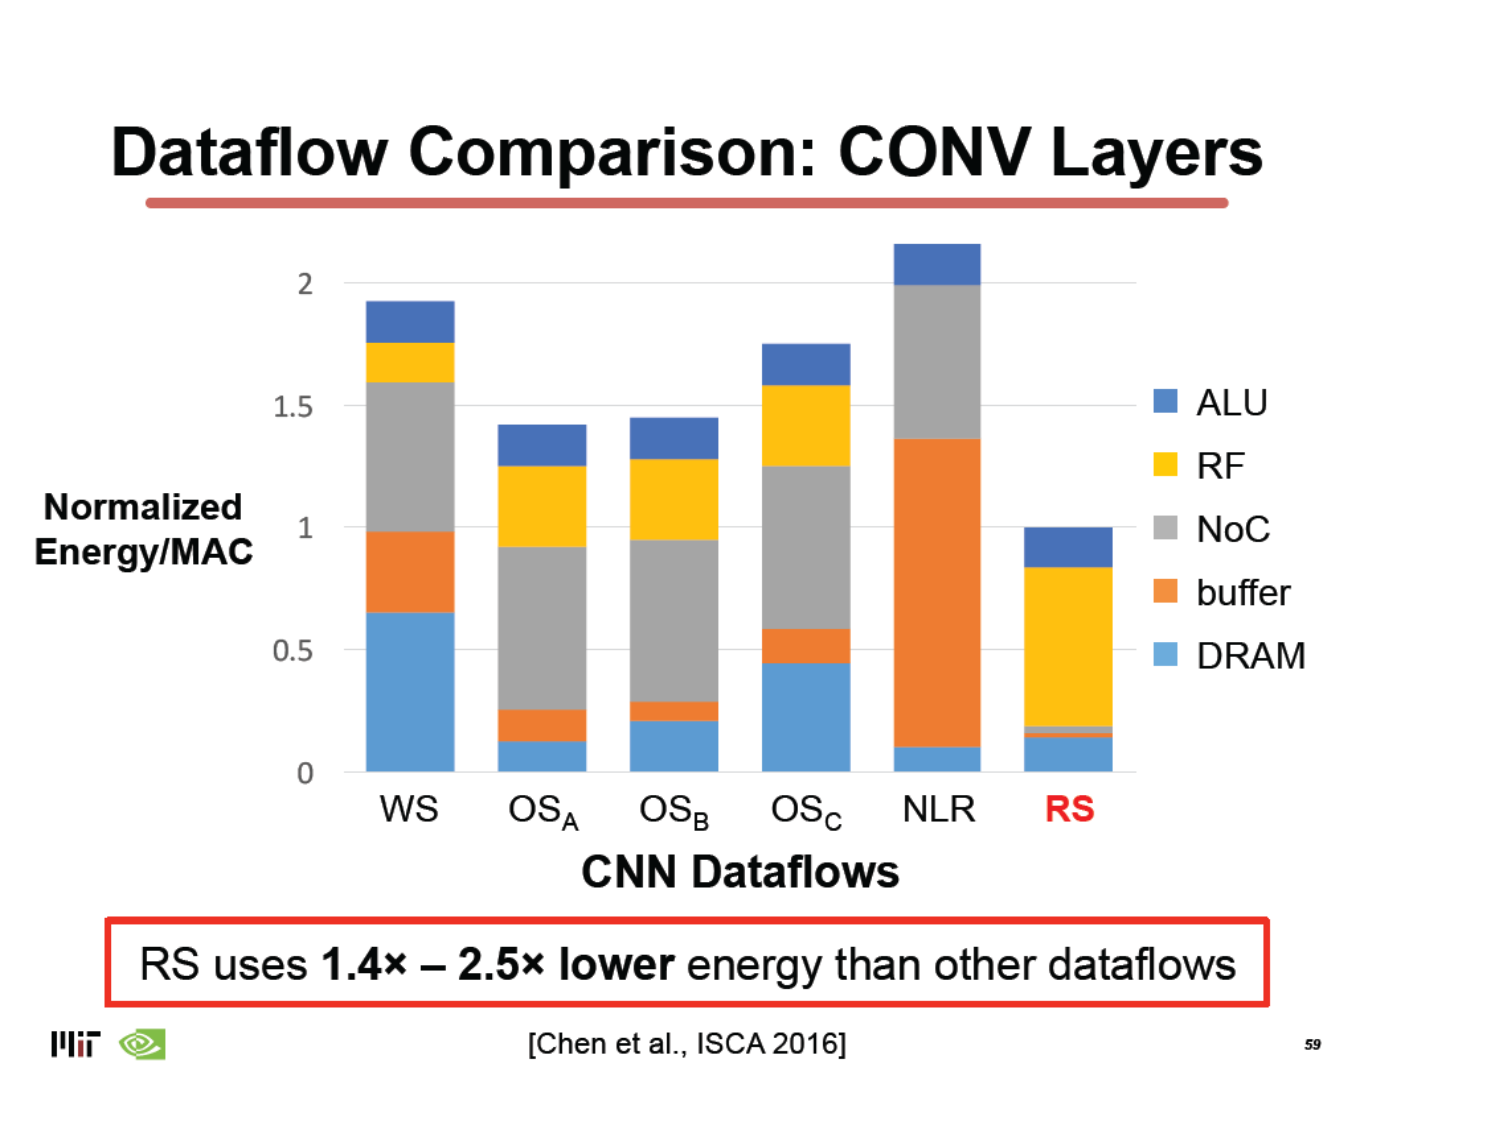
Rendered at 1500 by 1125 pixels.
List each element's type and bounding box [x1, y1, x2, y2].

picture [24, 99, 1338, 1066]
